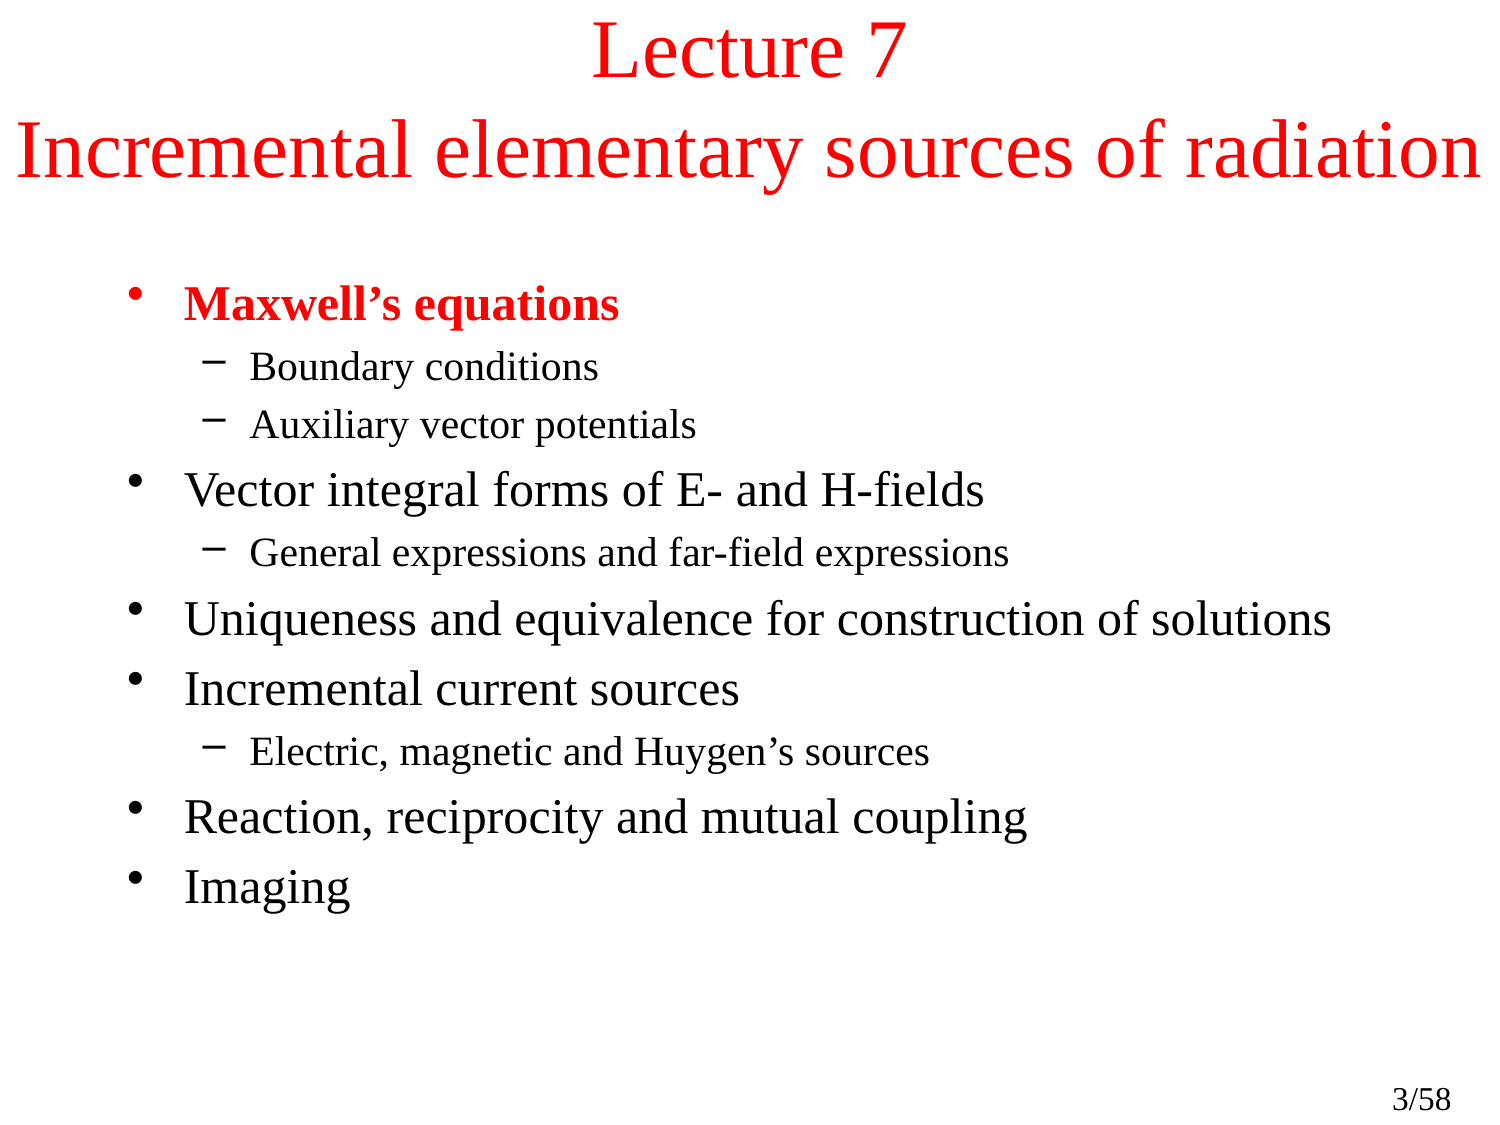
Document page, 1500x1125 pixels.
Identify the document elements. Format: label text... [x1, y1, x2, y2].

list Maxwell’s equations Boundary conditions Auxiliary vector potentials Vector integral forms of E- and H-fields General expressions and far-field expressions Uniqueness and equivalence for construction of solutions Incremental current sources Electric, magnetic and Huygen’s sources Reaction, reciprocity and mutual coupling Imaging [112, 262, 1388, 938]
title Lecture 7 Incremental elementary sources of radiation [0, 49, 1500, 238]
